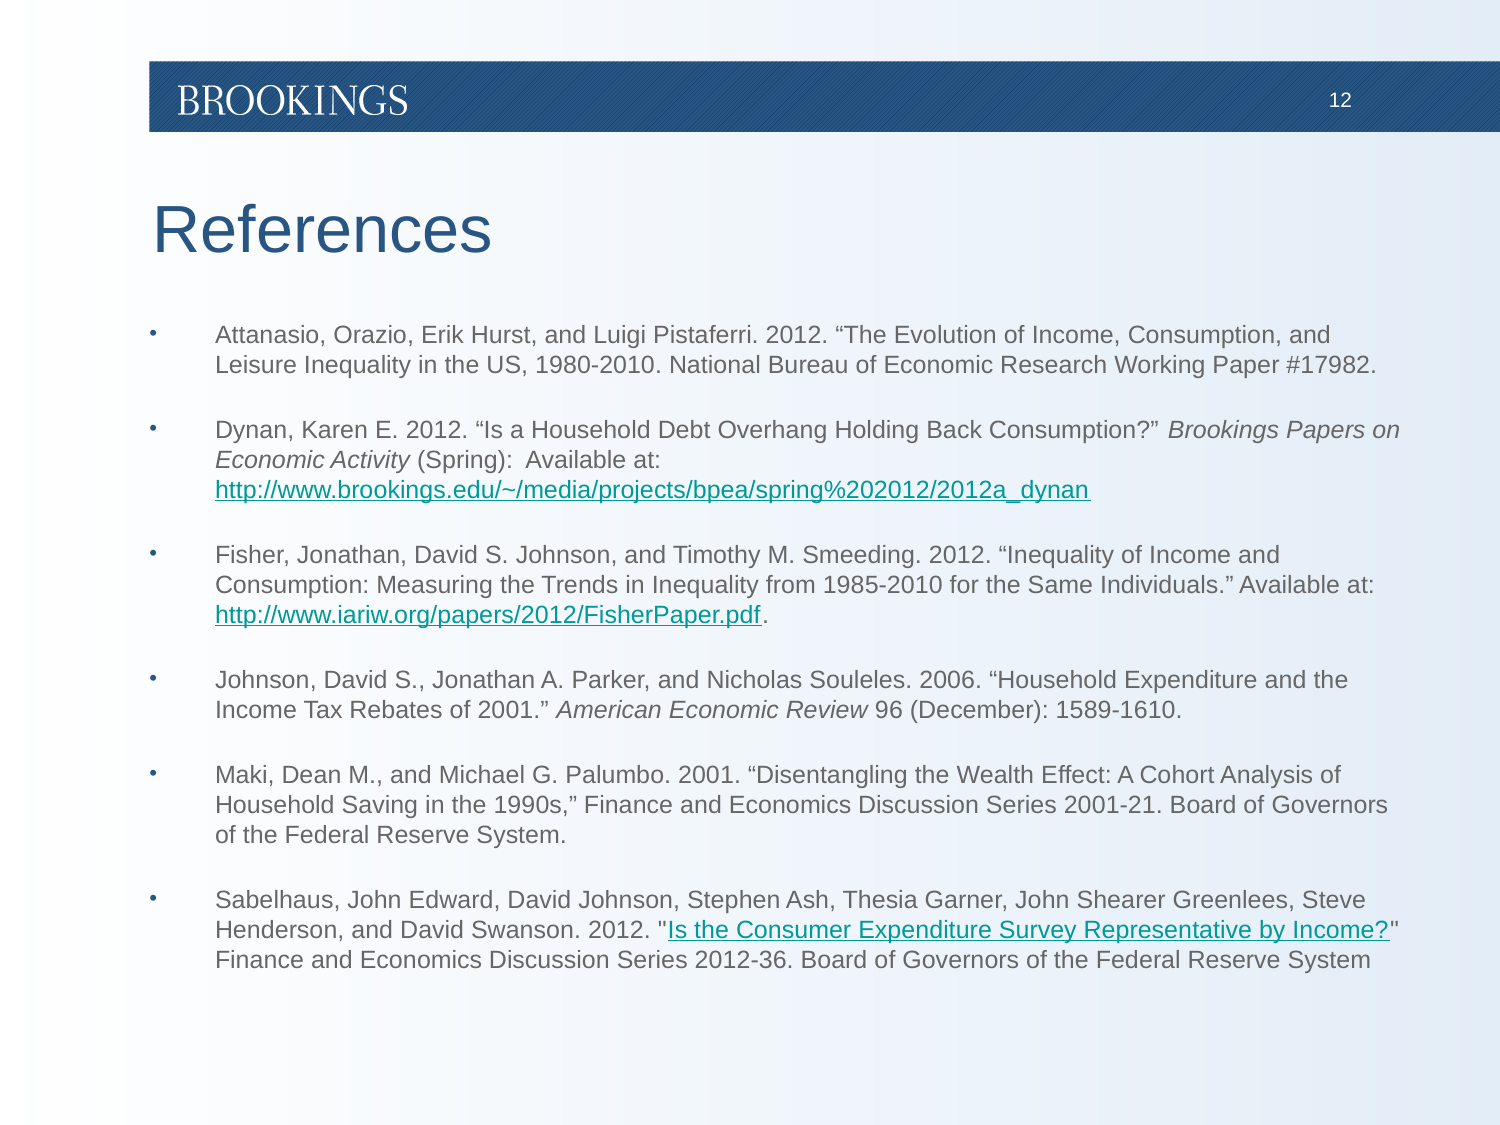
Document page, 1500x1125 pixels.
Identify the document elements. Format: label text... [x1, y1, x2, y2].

picture [178, 85, 407, 115]
title References [146, 140, 1451, 312]
list Attanasio, Orazio, Erik Hurst, and Luigi Pistaferri. 2012. “The Evolution of Income, Consumption, and Leisure Inequality in the US, 1980-2010. National Bureau of Economic Research Working Paper #17982. Dynan, Karen E. 2012. “Is a Household Debt Overhang Holding Back Consumption?” Brookings Papers on Economic Activity (Spring): Available at: http://www.brookings.edu/~/media/projects/bpea/spring%202012/2012a_dynan Fisher, Jonathan, David S. Johnson, and Timothy M. Smeeding. 2012. “Inequality of Income and Consumption: Measuring the Trends in Inequality from 1985-2010 for the Same Individuals.” Available at: http://www.iariw.org/papers/2012/FisherPaper.pdf. Johnson, David S., Jonathan A. Parker, and Nicholas Souleles. 2006. “Household Expenditure and the Income Tax Rebates of 2001.” American Economic Review 96 (December): 1589-1610. Maki, Dean M., and Michael G. Palumbo. 2001. “Disentangling the Wealth Effect: A Cohort Analysis of Household Saving in the 1990s,” Finance and Economics Discussion Series 2001-21. Board of Governors of the Federal Reserve System. Sabelhaus, John Edward, David Johnson, Stephen Ash, Thesia Garner, John Shearer Greenlees, Steve Henderson, and David Swanson. 2012. "Is the Consumer Expenditure Survey Representative by Income?" Finance and Economics Discussion Series 2012-36. Board of Governors of the Federal Reserve System [111, 311, 1413, 976]
